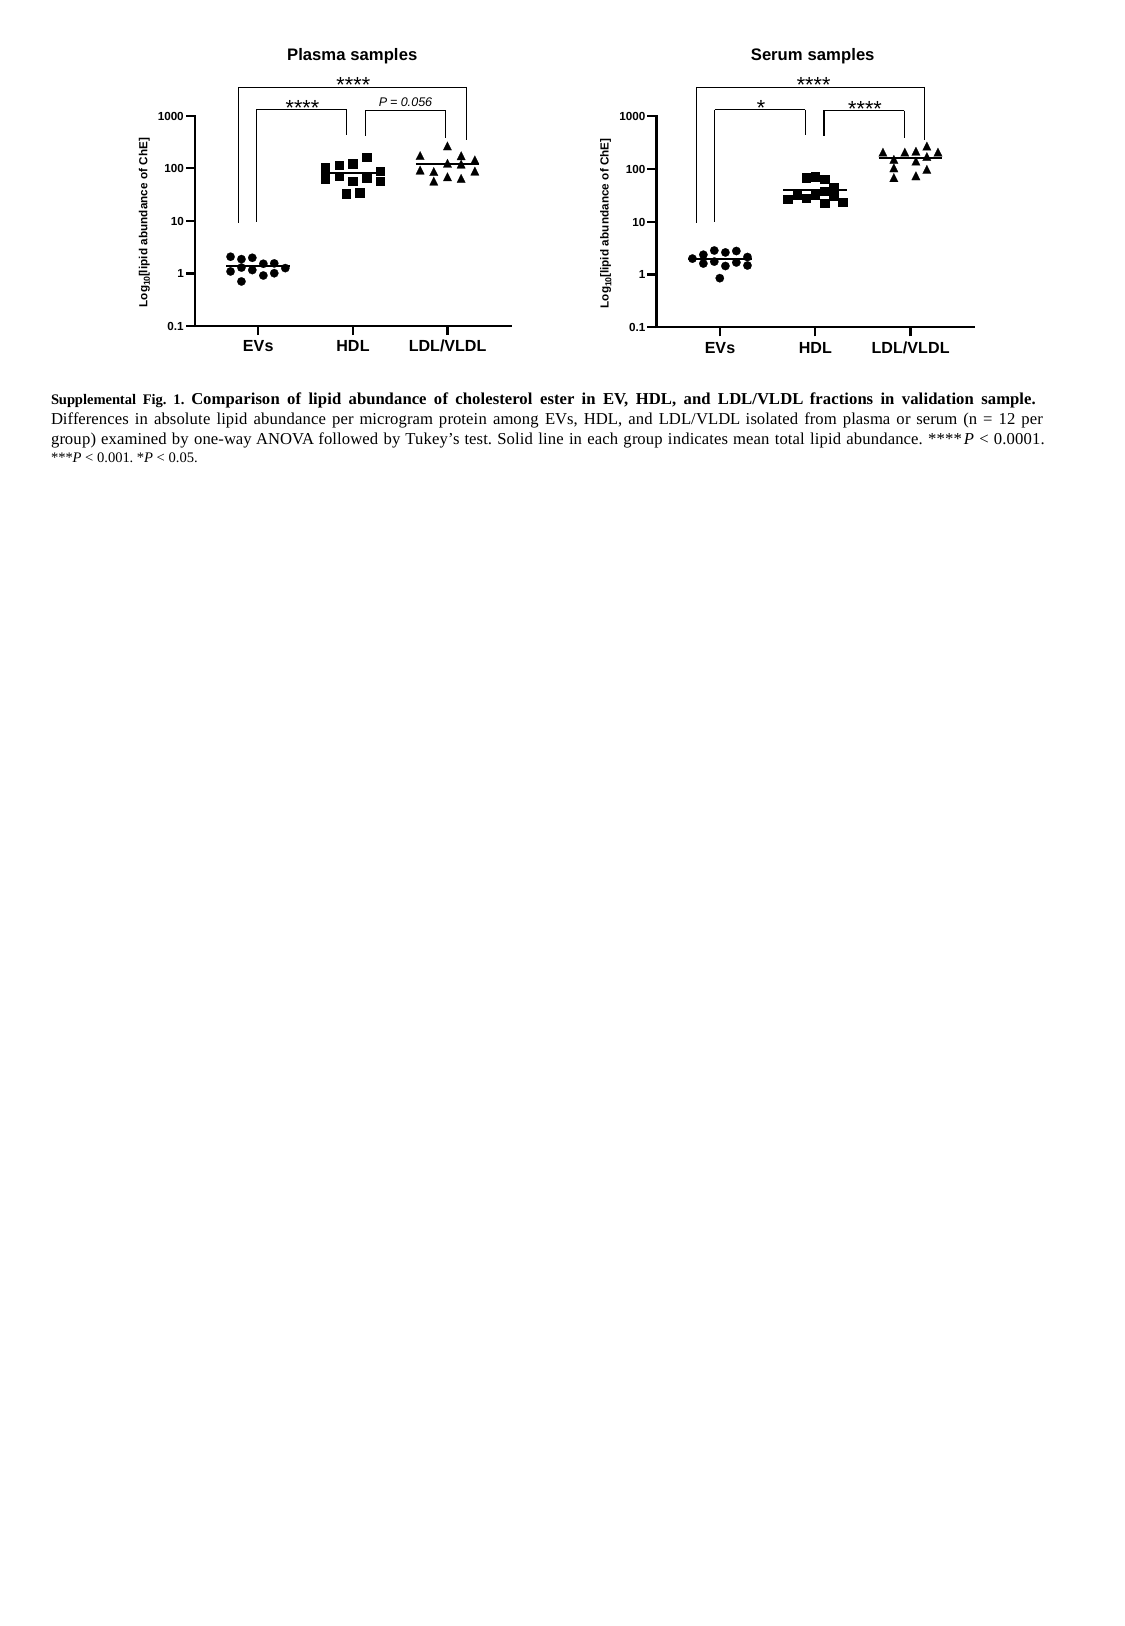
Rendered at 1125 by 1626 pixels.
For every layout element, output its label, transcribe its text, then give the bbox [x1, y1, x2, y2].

text_box Serum samples [736, 36, 890, 71]
text_box Plasma samples [272, 36, 433, 71]
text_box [238, 86, 467, 223]
text_box **** [320, 63, 385, 73]
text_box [696, 86, 926, 223]
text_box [103, 73, 1041, 393]
text_box **** [781, 63, 845, 73]
text_box Supplemental Fig. 1. Comparison of lipid abundance of cholesterol ester in EV, HDL, and LDL/VLDL fractions in validation sample. Differences in absolute lipid abundance per microgram protein among EVs, HDL, and LDL/VLDL isolated from plasma or serum (n = 12 per group) examined by one-way ANOVA followed by Tukey’s test. Solid line in each group indicates mean total lipid abundance. ****P < 0.0001. ***P < 0.001. *P < 0.05. [36, 380, 1060, 490]
